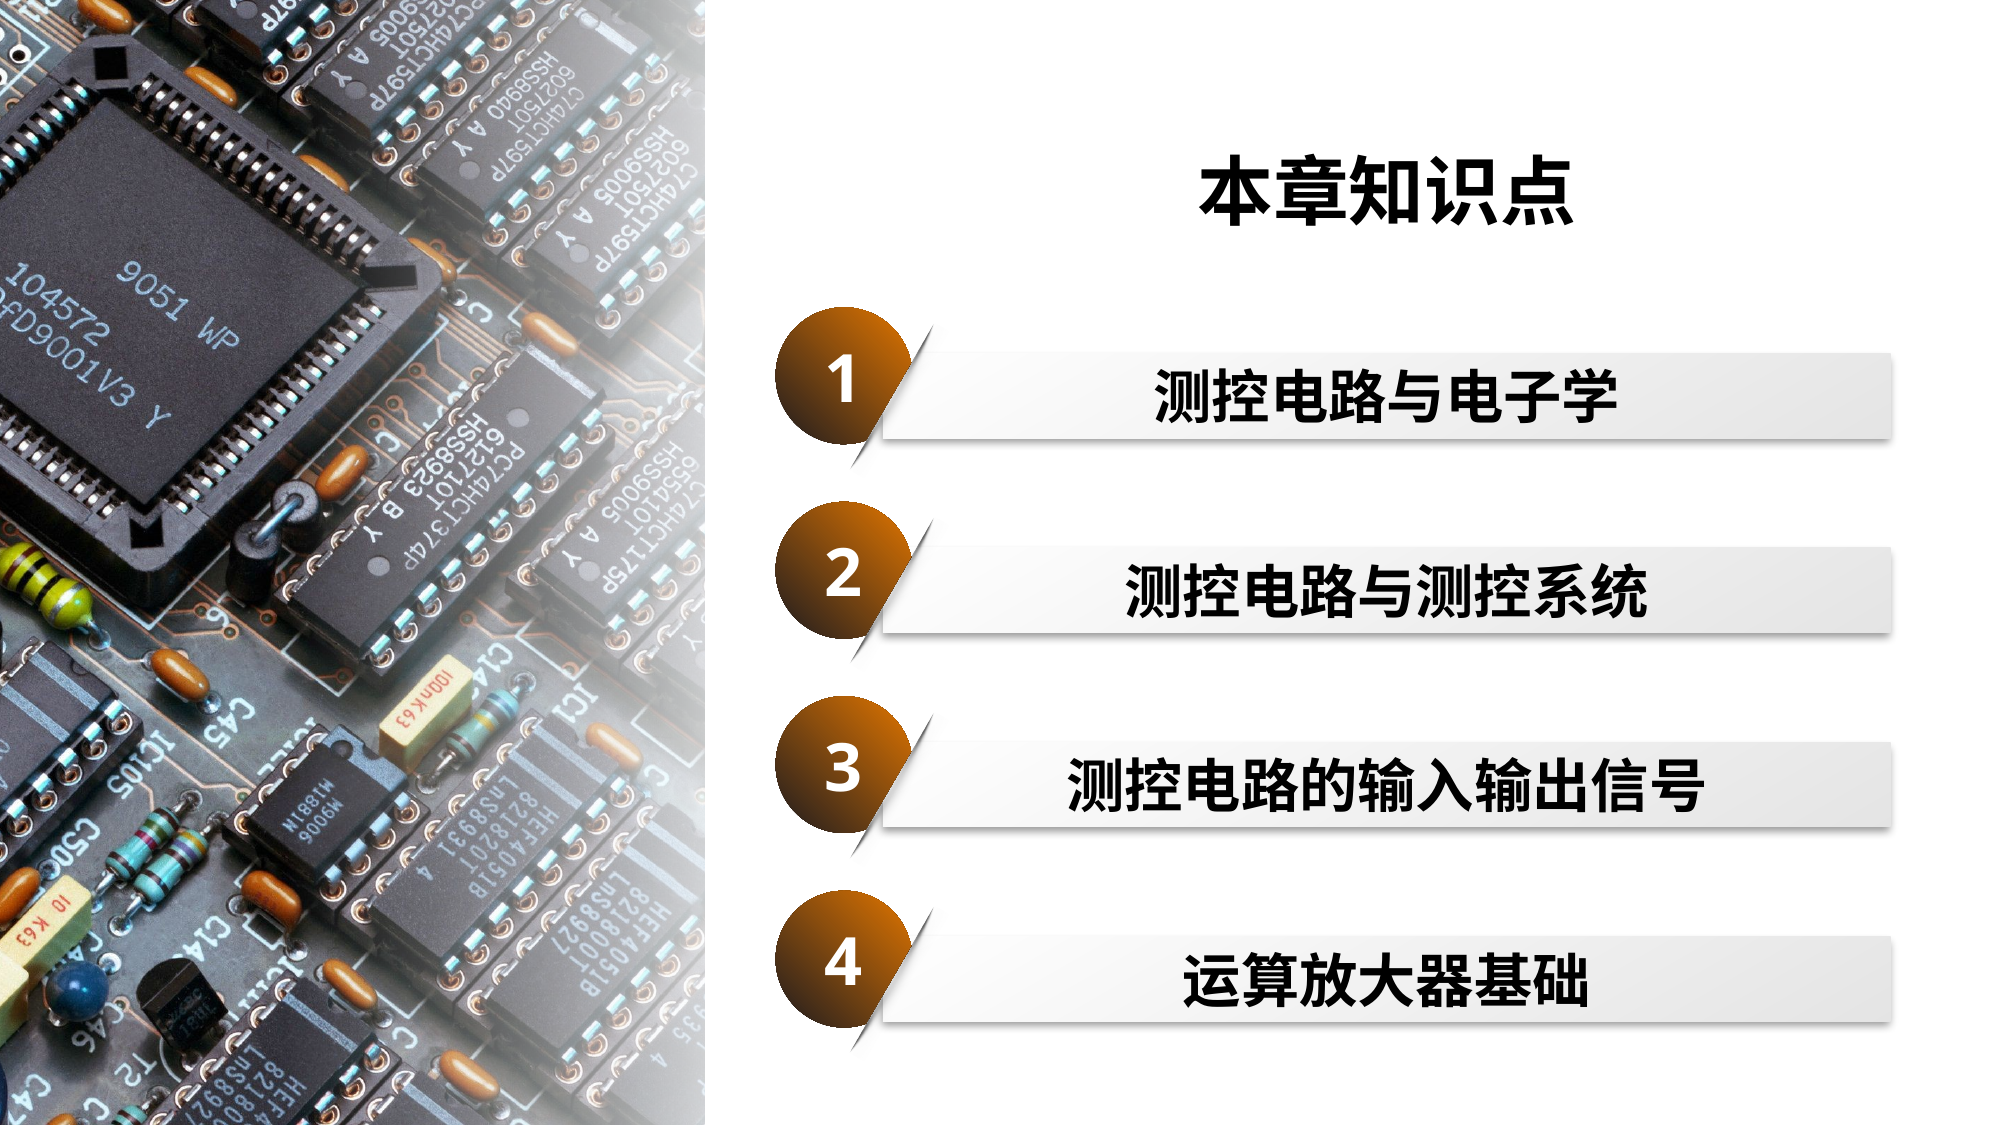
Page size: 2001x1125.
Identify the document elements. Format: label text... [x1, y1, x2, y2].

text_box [775, 696, 1891, 874]
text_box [775, 890, 1891, 1069]
picture [0, 0, 705, 1125]
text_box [775, 307, 1891, 486]
title 本章知识点 [705, 146, 2000, 244]
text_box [775, 501, 1891, 680]
